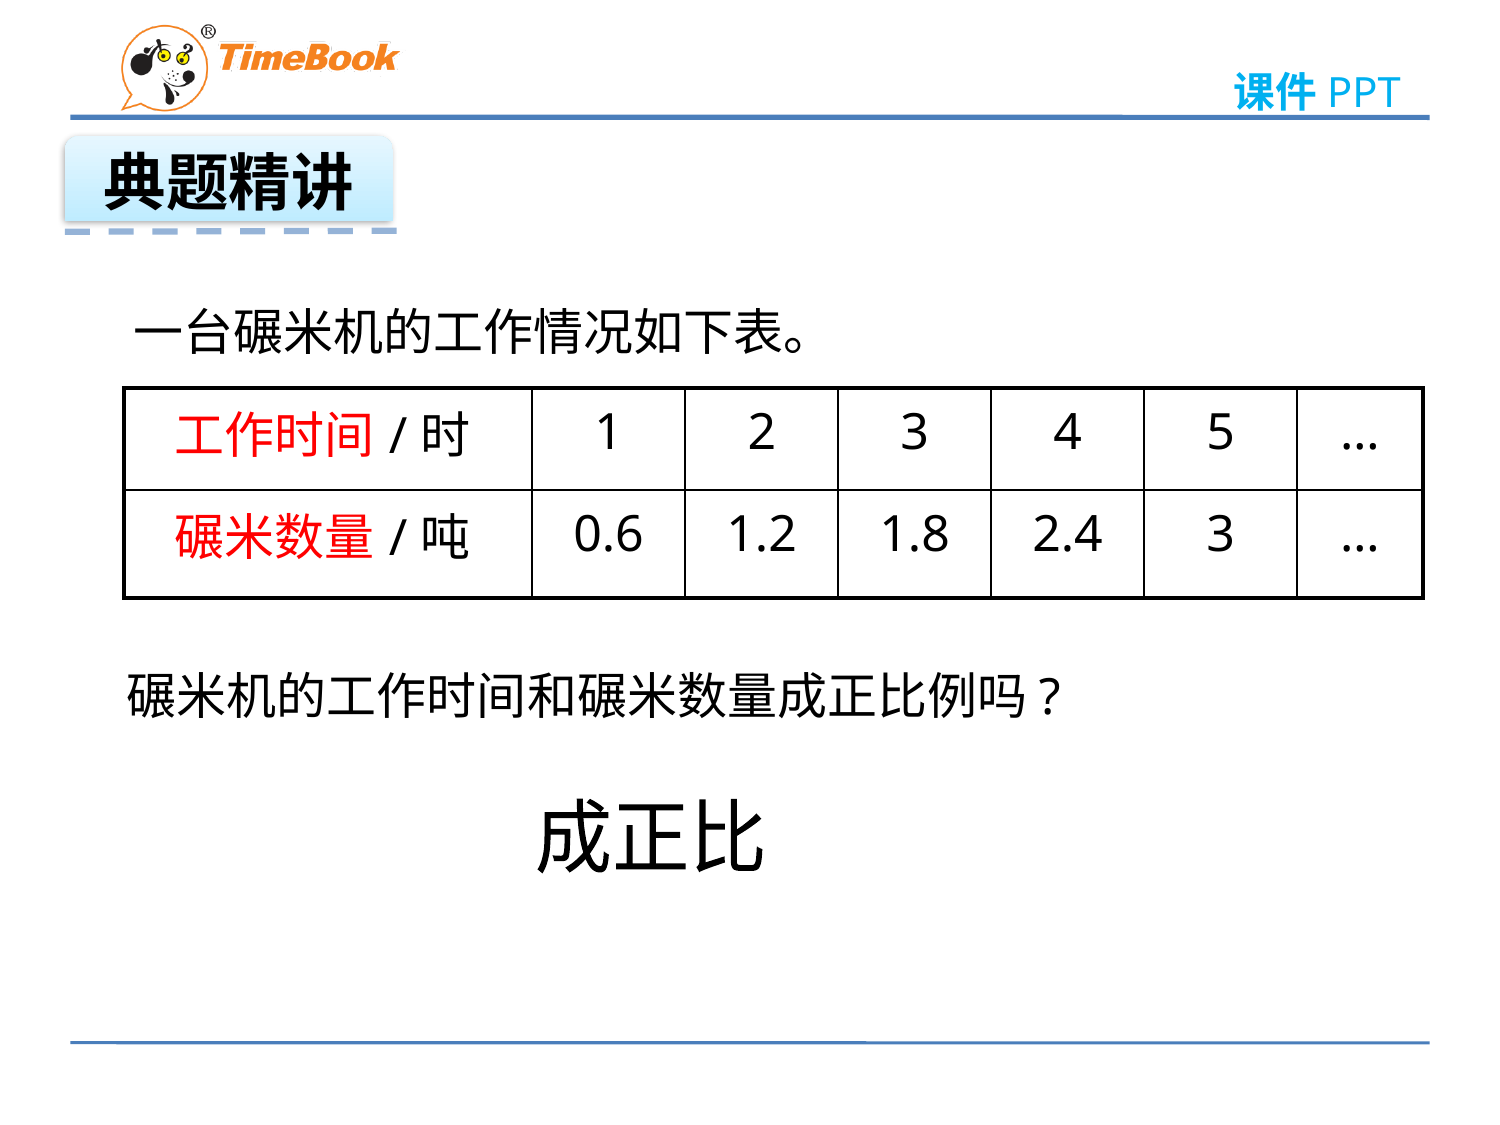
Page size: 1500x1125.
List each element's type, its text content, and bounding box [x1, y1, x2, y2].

text_box 典题精讲 [64, 135, 394, 222]
table_cell 1.8 [839, 491, 990, 586]
table_header 3 [839, 390, 990, 489]
table_header 4 [992, 390, 1143, 489]
table_cell … [1298, 491, 1421, 596]
table_header 2 [686, 390, 837, 489]
table_cell 2.4 [992, 491, 1143, 586]
table_header … [1298, 390, 1421, 489]
text_box 碾米机的工作时间和碾米数量成正比例吗? [112, 656, 1376, 732]
table_cell 1.2 [686, 491, 837, 586]
table_header 工作时间/时 [126, 390, 531, 489]
table_header 1 [533, 390, 684, 489]
text_box 一台碾米机的工作情况如下表。 [118, 293, 860, 368]
table_header 5 [1145, 390, 1296, 489]
picture [118, 22, 408, 113]
table_cell 碾米数量/吨 [126, 491, 531, 586]
text_box [76, 586, 1341, 647]
table_cell 0.6 [533, 491, 684, 586]
table_cell 3 [1145, 491, 1296, 586]
